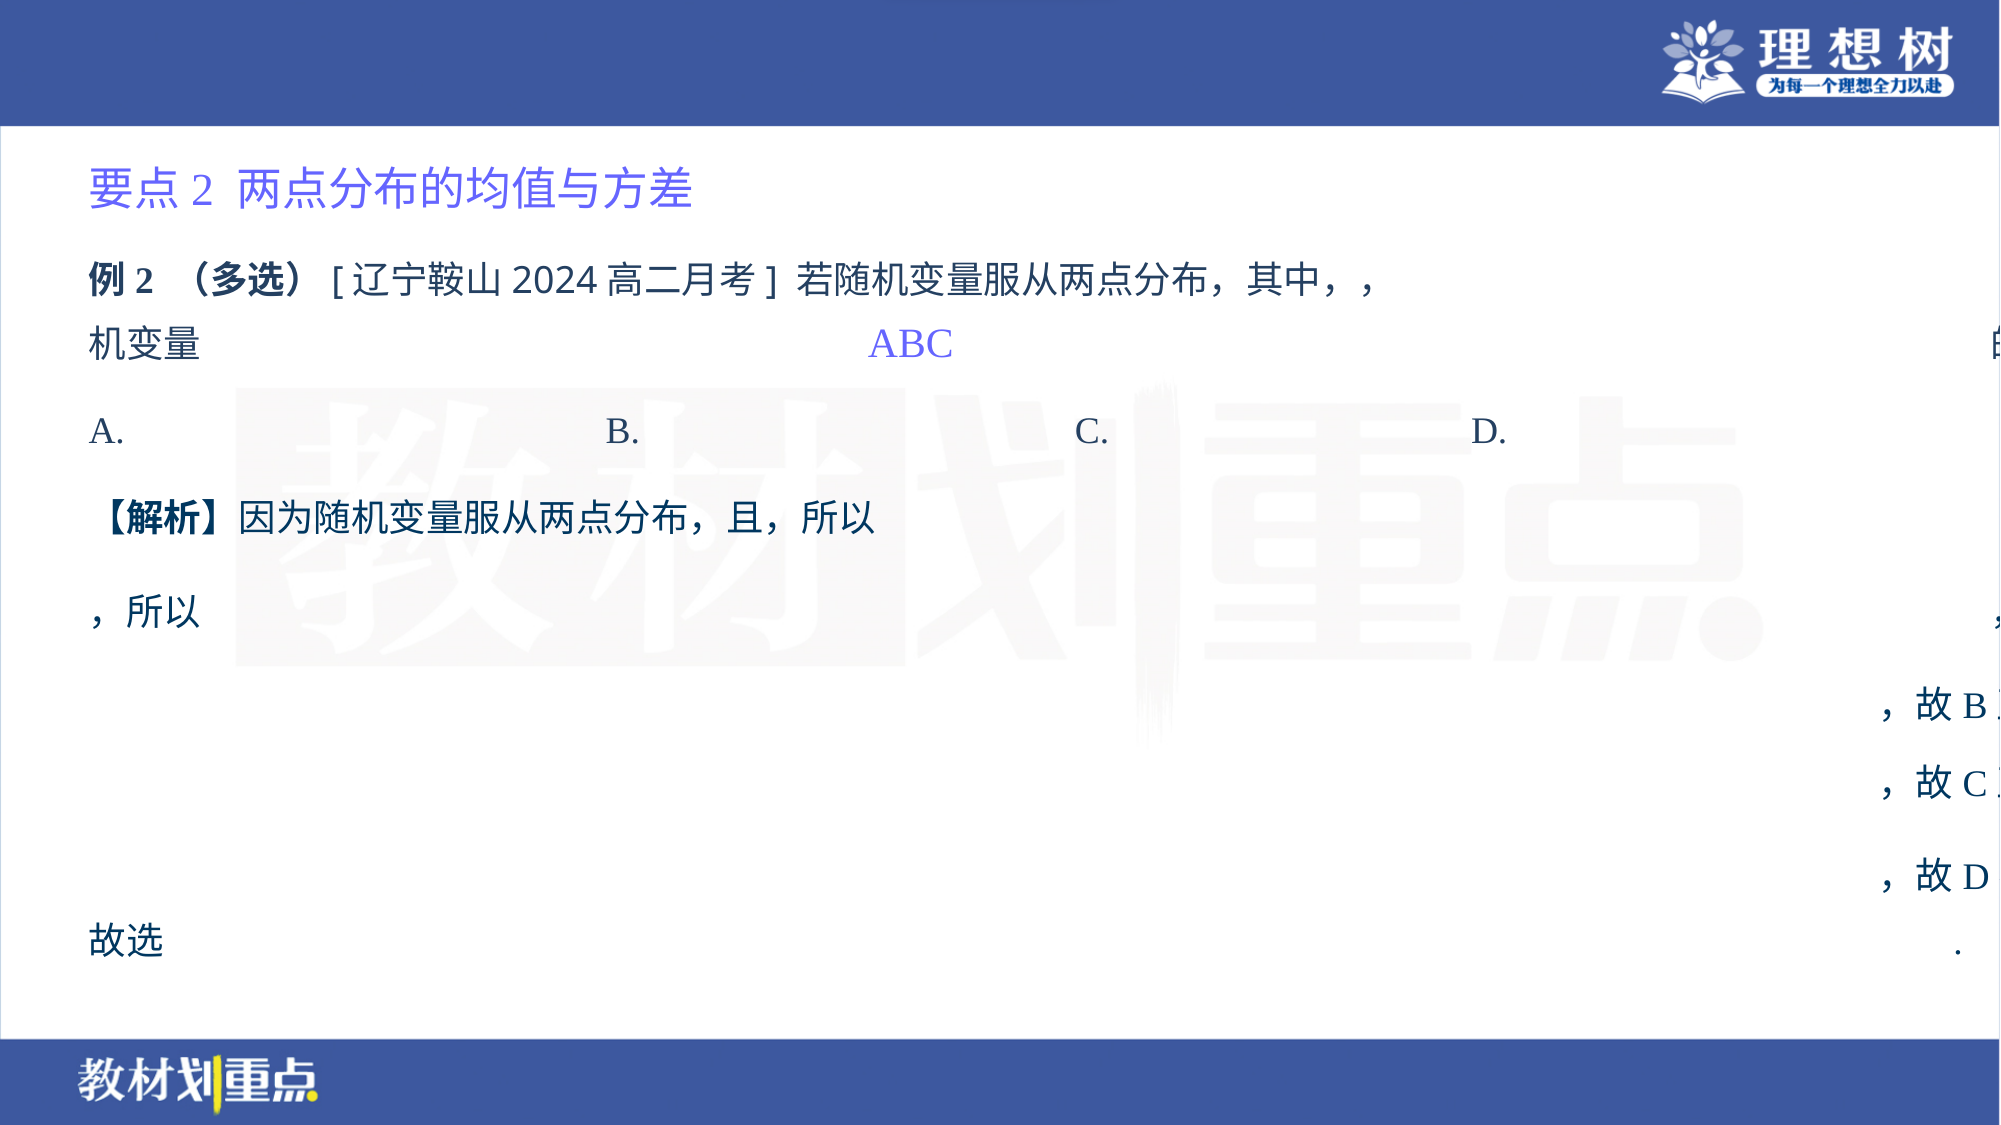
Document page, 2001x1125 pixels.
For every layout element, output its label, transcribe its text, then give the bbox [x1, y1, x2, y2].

text_box ABC [852, 313, 969, 364]
picture [0, 0, 2000, 1125]
text_box 要点2 两点分布的均值与方差 [88, 135, 1911, 208]
picture [1996, 344, 2000, 354]
